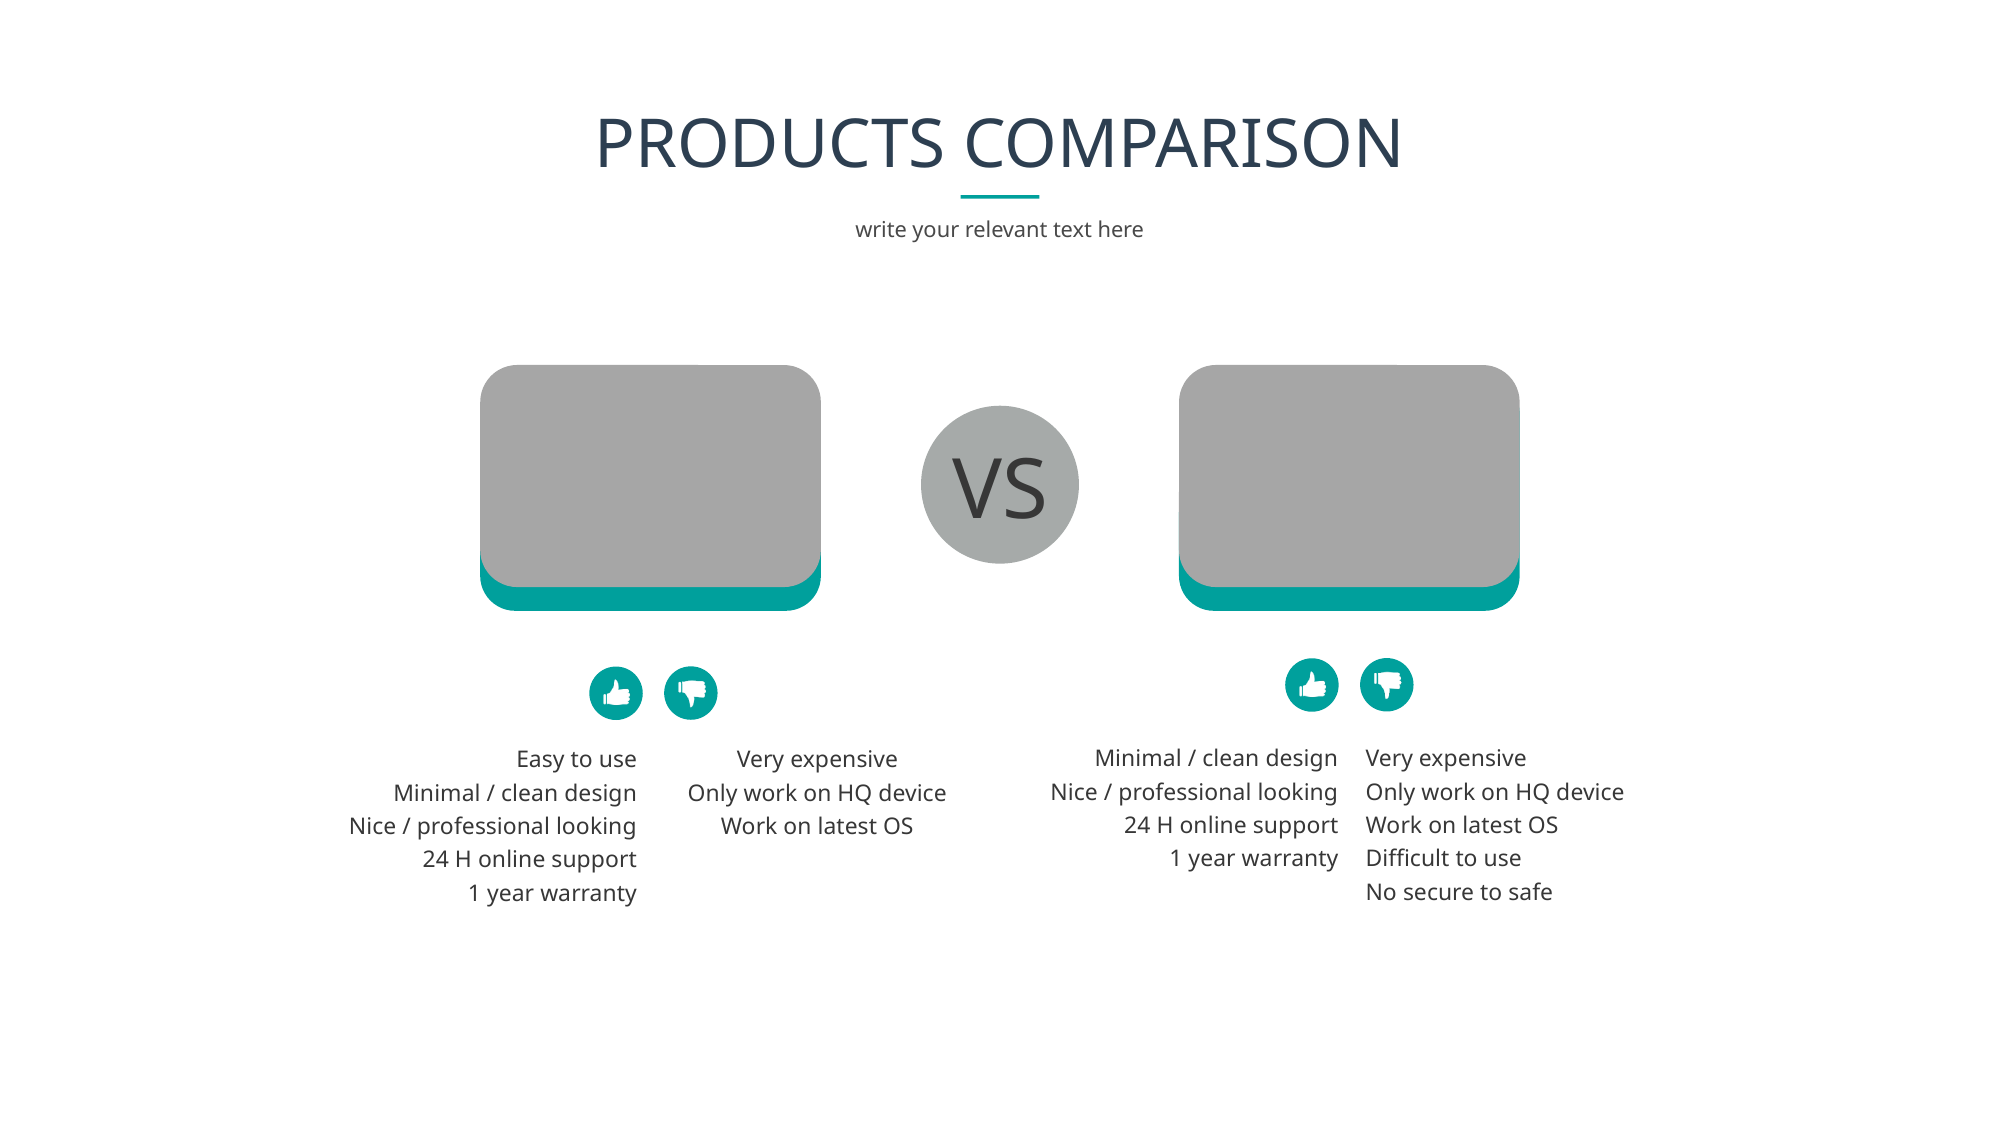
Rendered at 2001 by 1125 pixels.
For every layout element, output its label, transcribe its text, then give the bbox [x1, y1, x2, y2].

picture [480, 364, 821, 588]
list Easy to use Minimal / clean design Nice / professional looking 24 H online support 1 year warranty [320, 759, 638, 934]
text_box write your relevant text here [249, 210, 1750, 252]
title PRODUCTS COMPARISON [249, 101, 1750, 190]
text_box [1181, 588, 1518, 611]
picture [1179, 364, 1520, 588]
text_box [482, 588, 819, 611]
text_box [1285, 658, 1414, 712]
list Minimal / clean design Nice / professional looking 24 H online support 1 year warranty [1022, 758, 1339, 933]
list VS [921, 405, 1079, 564]
list Very expensive Only work on HQ device Work on latest OS Difficult to use No secure to safe [1365, 758, 1631, 984]
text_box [589, 666, 718, 720]
list Very expensive Only work on HQ device Work on latest OS [664, 759, 971, 934]
